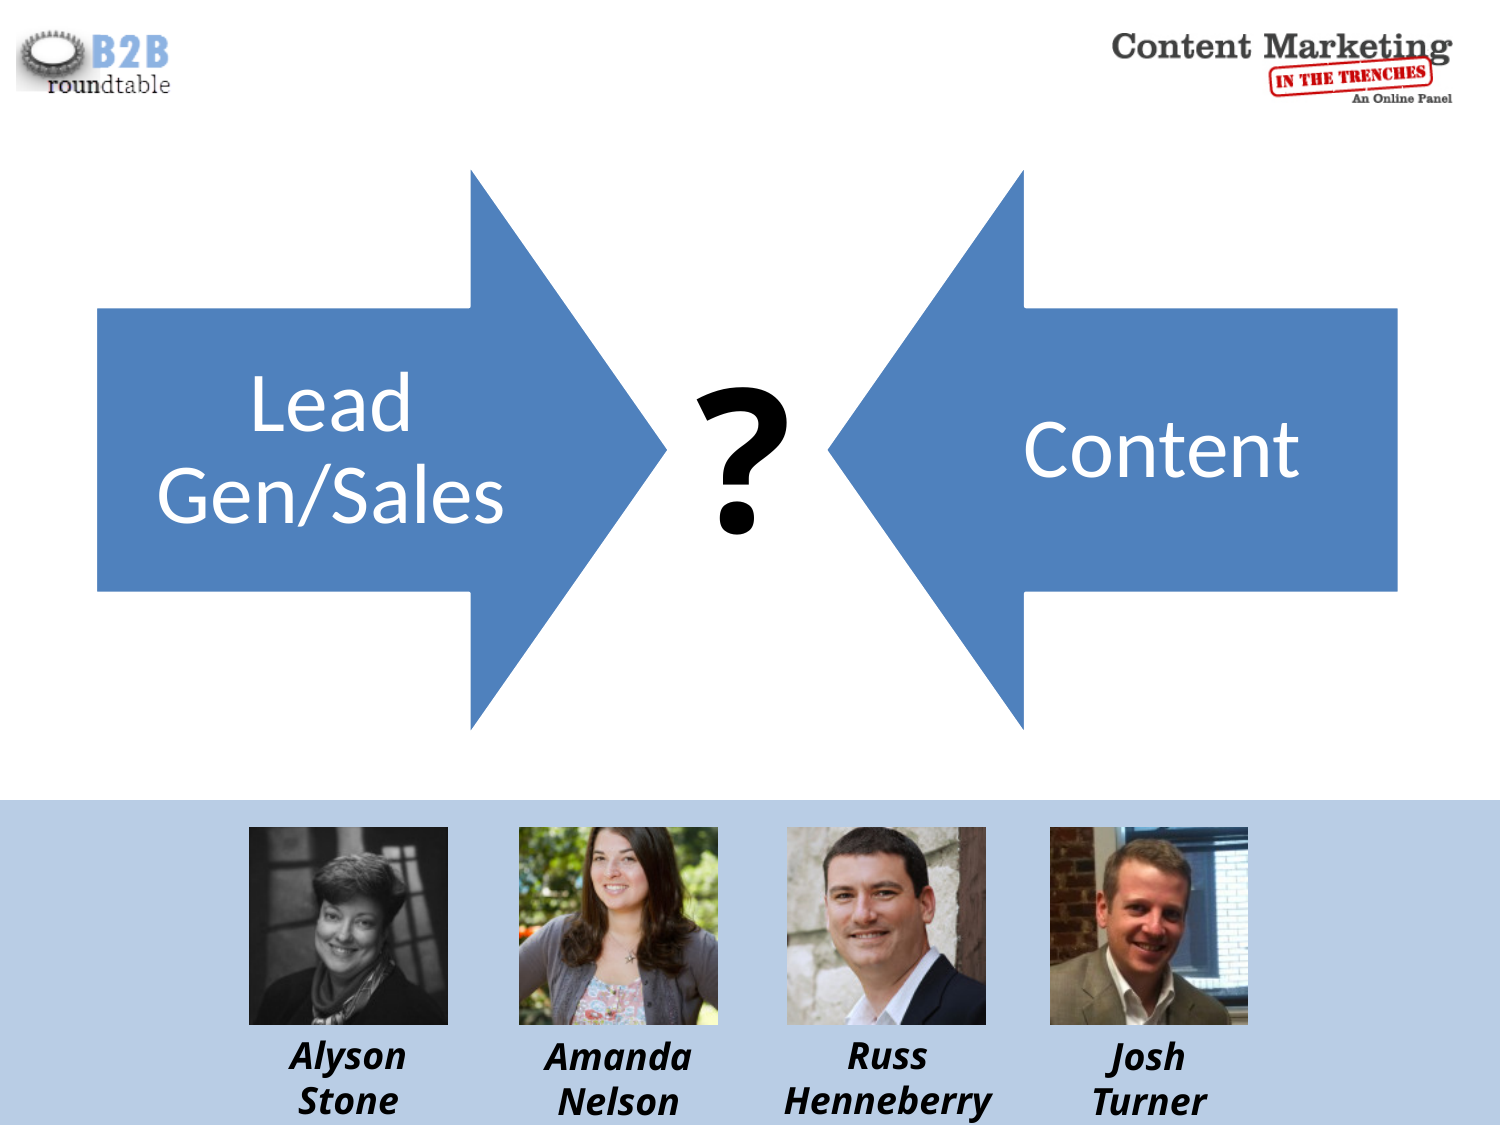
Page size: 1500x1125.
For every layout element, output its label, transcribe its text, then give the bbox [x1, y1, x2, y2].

picture [249, 826, 448, 1026]
picture [16, 24, 174, 104]
text_box Alyson Stone [249, 1032, 448, 1125]
picture [519, 826, 718, 1026]
picture [1049, 826, 1248, 1026]
text_box Josh Turner [1049, 1032, 1248, 1125]
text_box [94, 162, 1401, 738]
picture [1112, 33, 1453, 104]
text_box Amanda Nelson [519, 1032, 718, 1125]
text_box [0, 798, 1500, 1125]
text_box Russ Henneberry [762, 1024, 1013, 1125]
picture [787, 826, 986, 1026]
